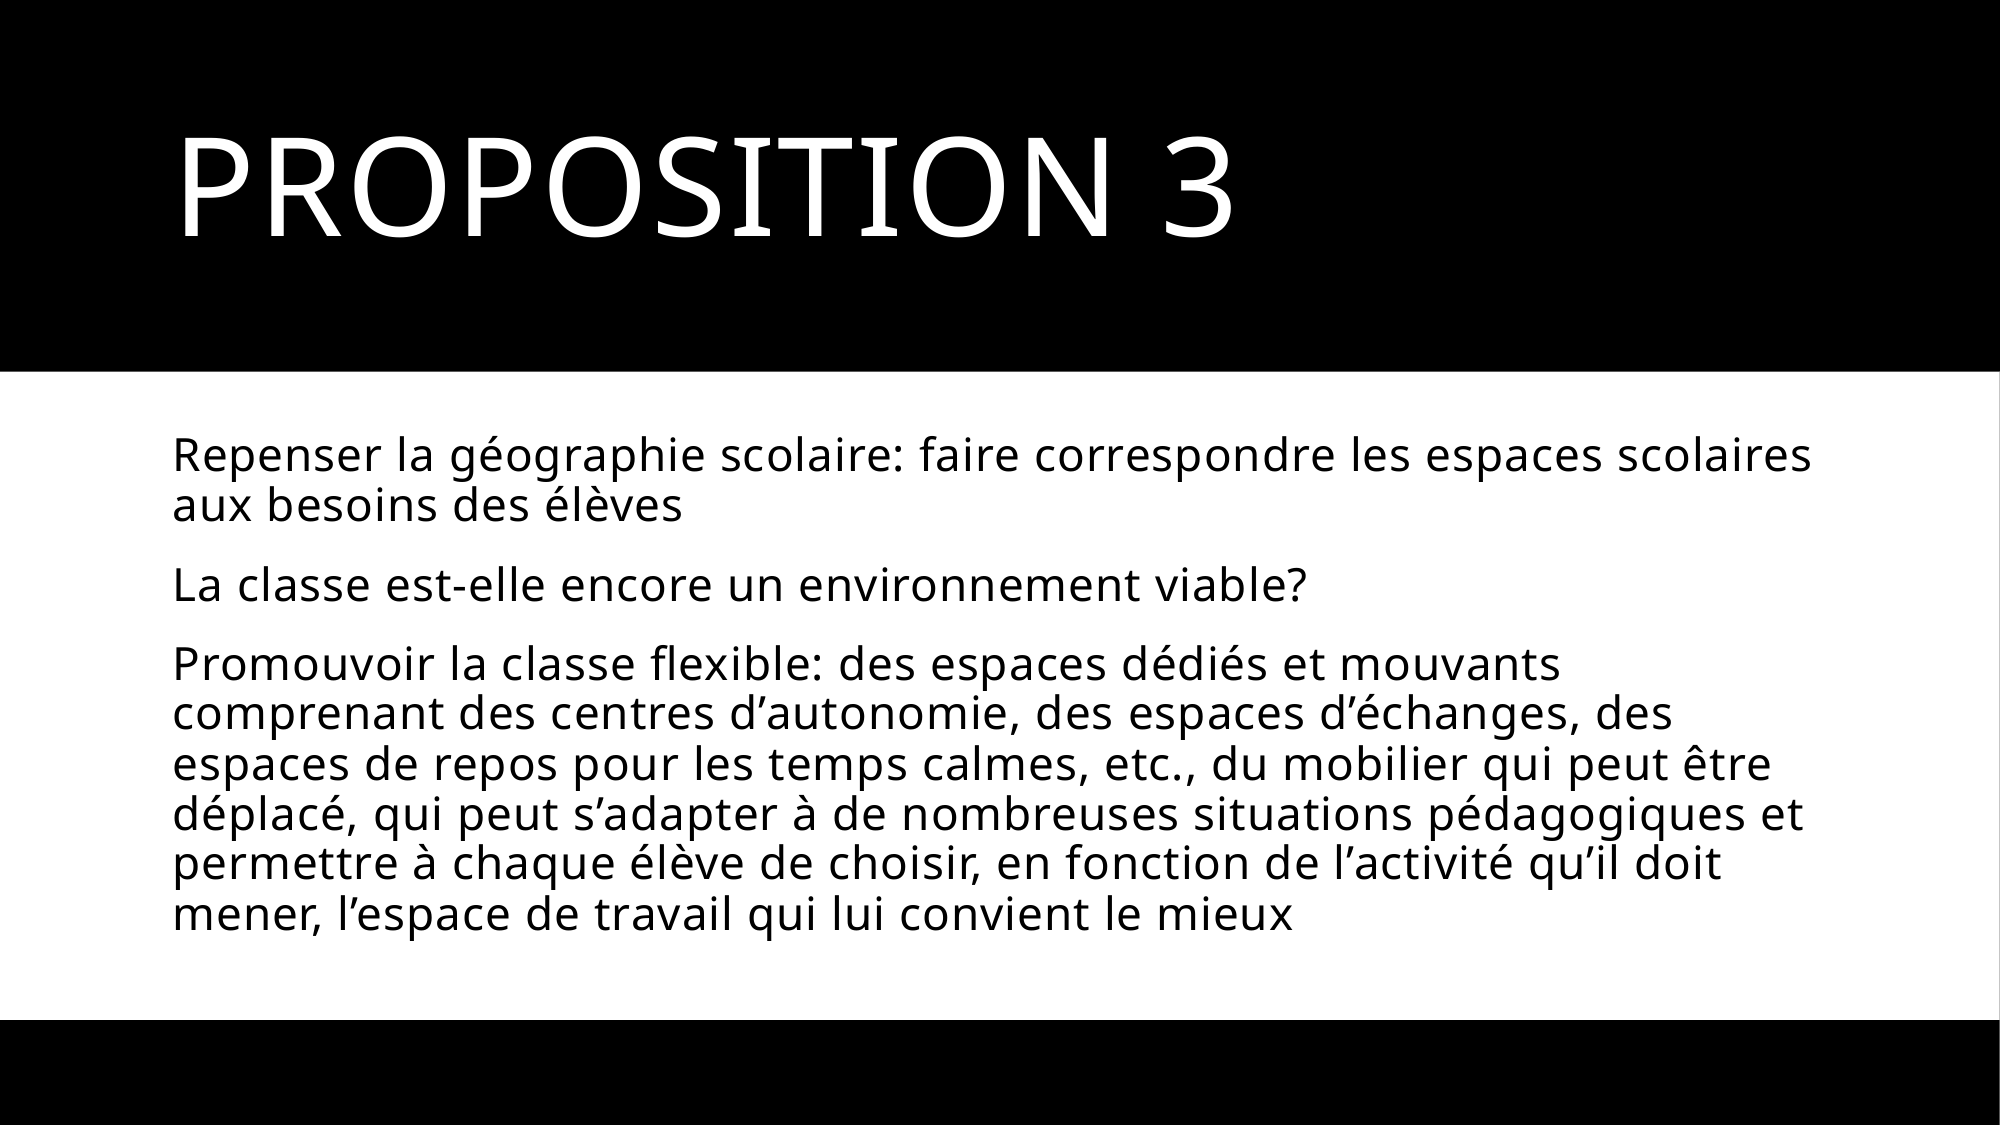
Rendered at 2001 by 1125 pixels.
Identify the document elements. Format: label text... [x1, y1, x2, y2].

text_box [0, 0, 2000, 370]
list Repenser la géographie scolaire: faire correspondre les espaces scolaires aux besoins des élèves La classe est-elle encore un environnement viable? Promouvoir la classe flexible: des espaces dédiés et mouvants comprenant des centres d’autonomie, des espaces d’échanges, des espaces de repos pour les temps calmes, etc., du mobilier qui peut être déplacé, qui peut s’adapter à de nombreuses situations pédagogiques et permettre à chaque élève de choisir, en fonction de l’activité qu’il doit mener, l’espace de travail qui lui convient le mieux [157, 424, 1842, 959]
title Proposition 3 [157, 52, 1842, 332]
text_box [0, 370, 2000, 1021]
text_box [0, 1021, 2000, 1125]
